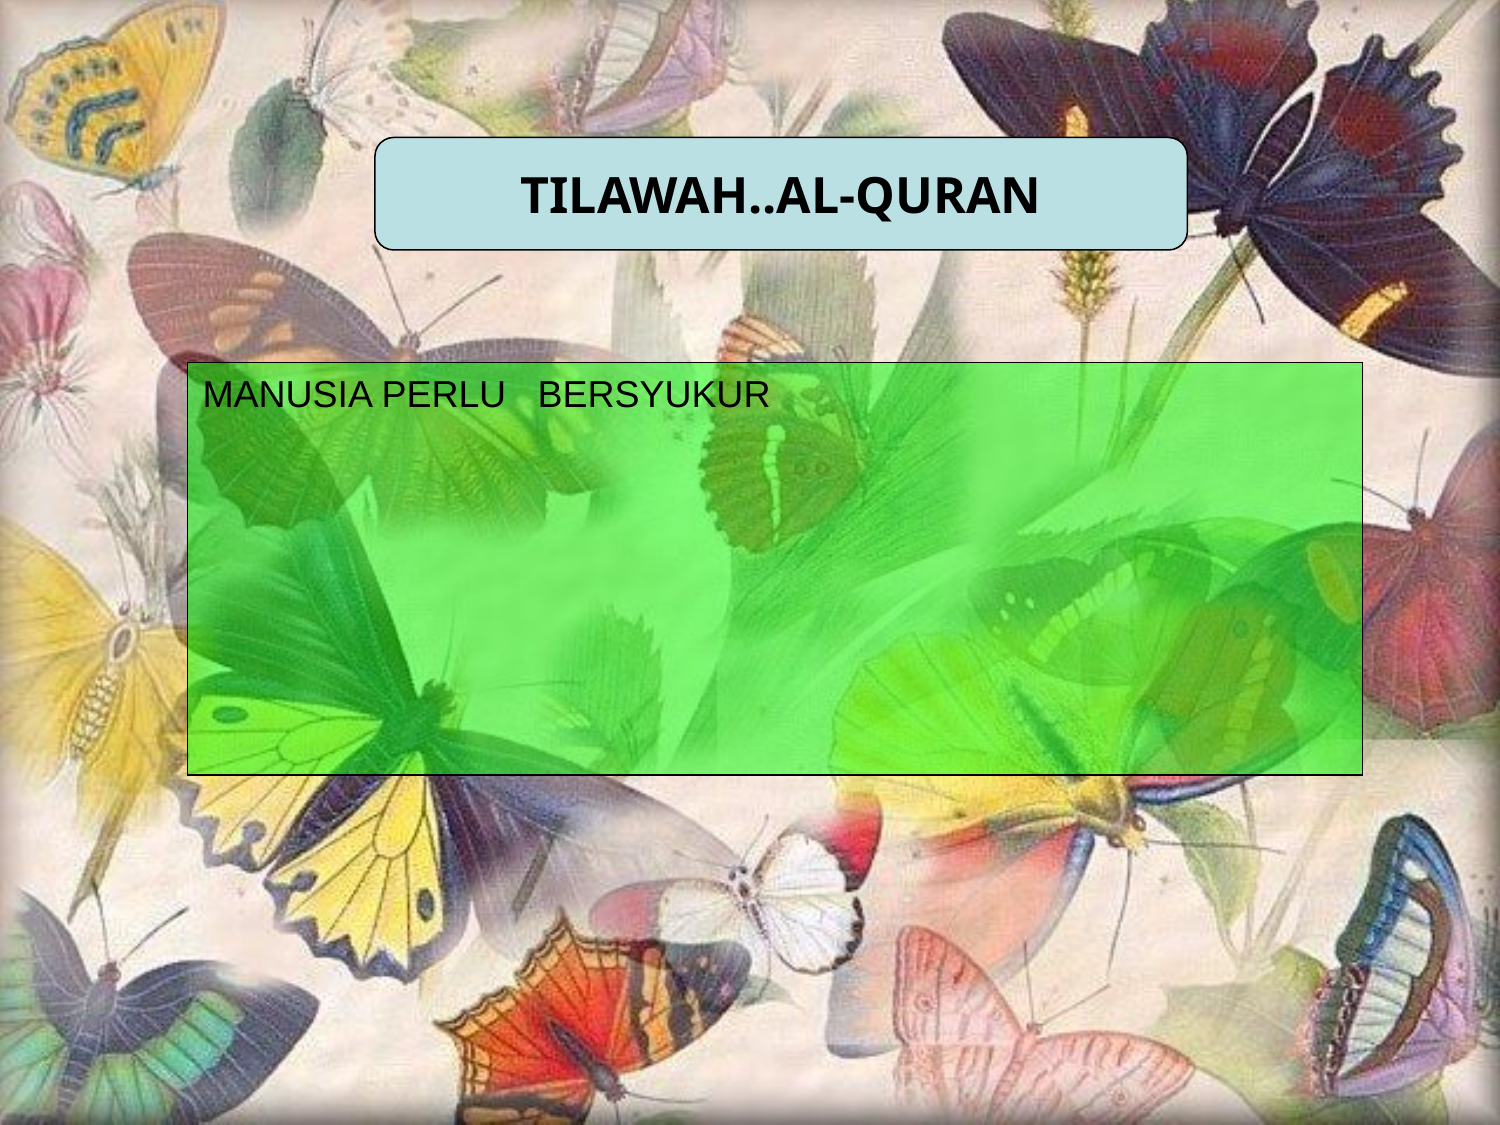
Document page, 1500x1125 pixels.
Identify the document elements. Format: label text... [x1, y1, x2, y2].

text_box TILAWAH..AL-QURAN [374, 137, 1188, 250]
picture [0, 0, 1500, 1125]
text_box MANUSIA PERLU BERSYUKUR [187, 362, 1363, 775]
